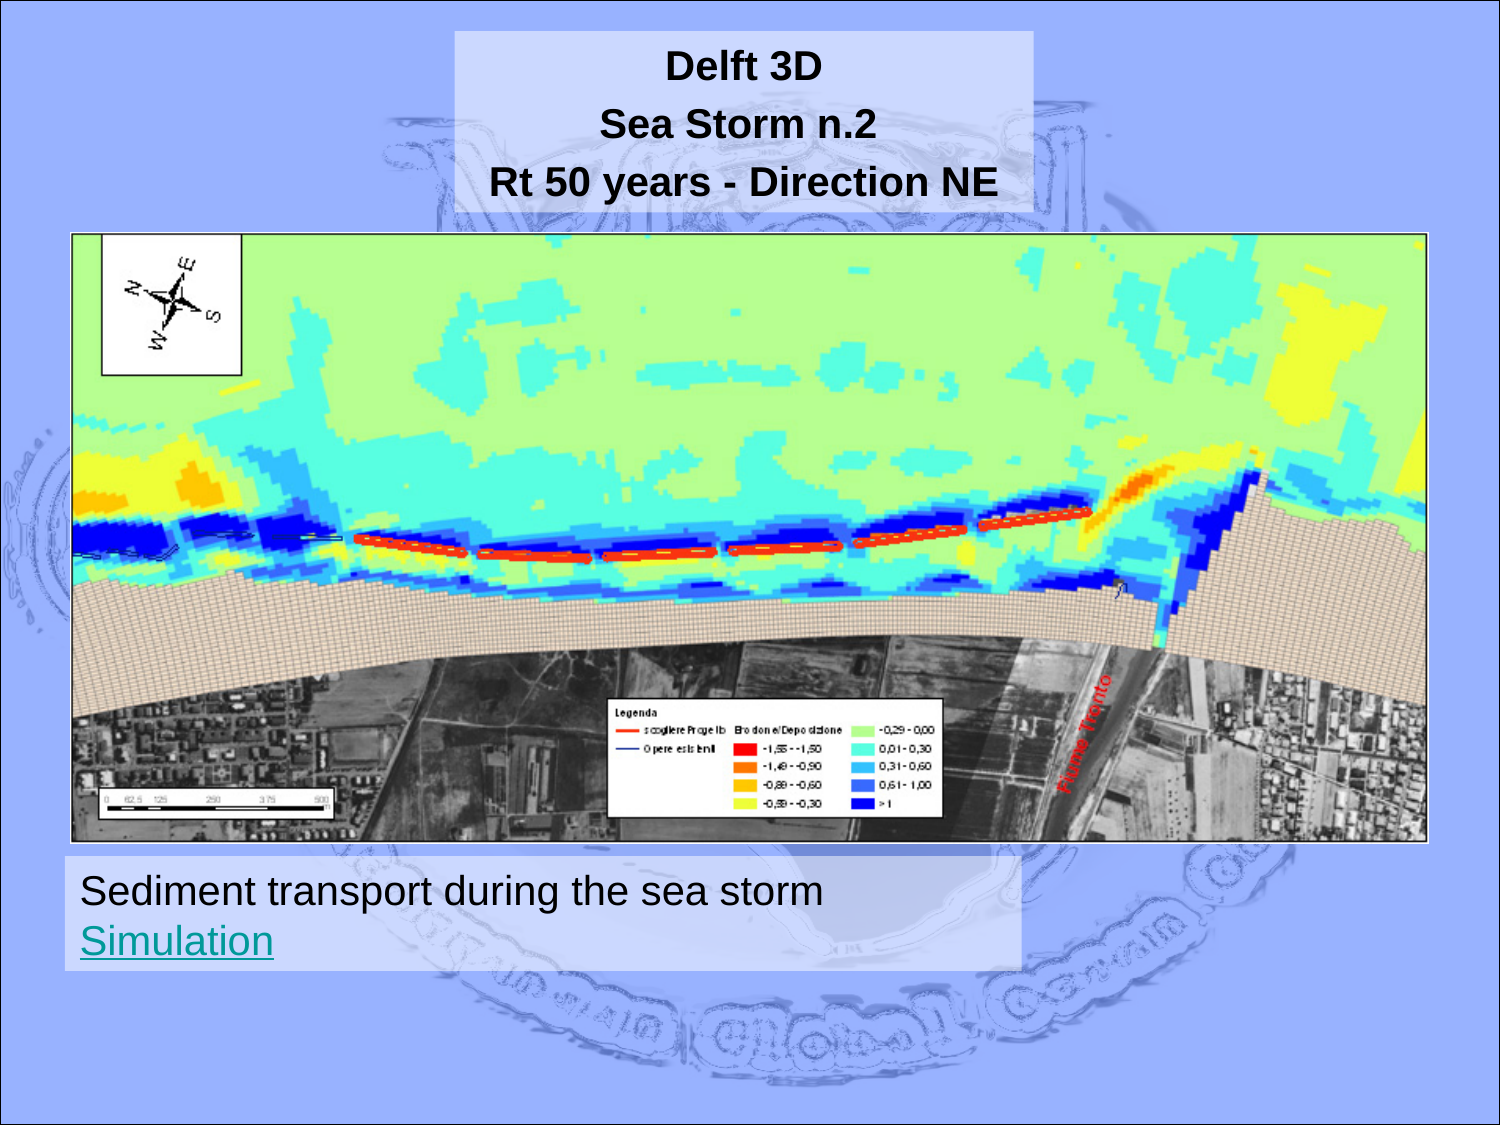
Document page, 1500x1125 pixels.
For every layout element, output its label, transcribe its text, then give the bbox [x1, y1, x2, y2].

text_box Delft 3D Sea Storm n.2 Rt 50 years - Direction NE [454, 31, 1034, 213]
picture [70, 231, 1429, 844]
text_box [0, 0, 1500, 1125]
text_box Sediment transport during the sea storm Simulation [64, 856, 1022, 971]
